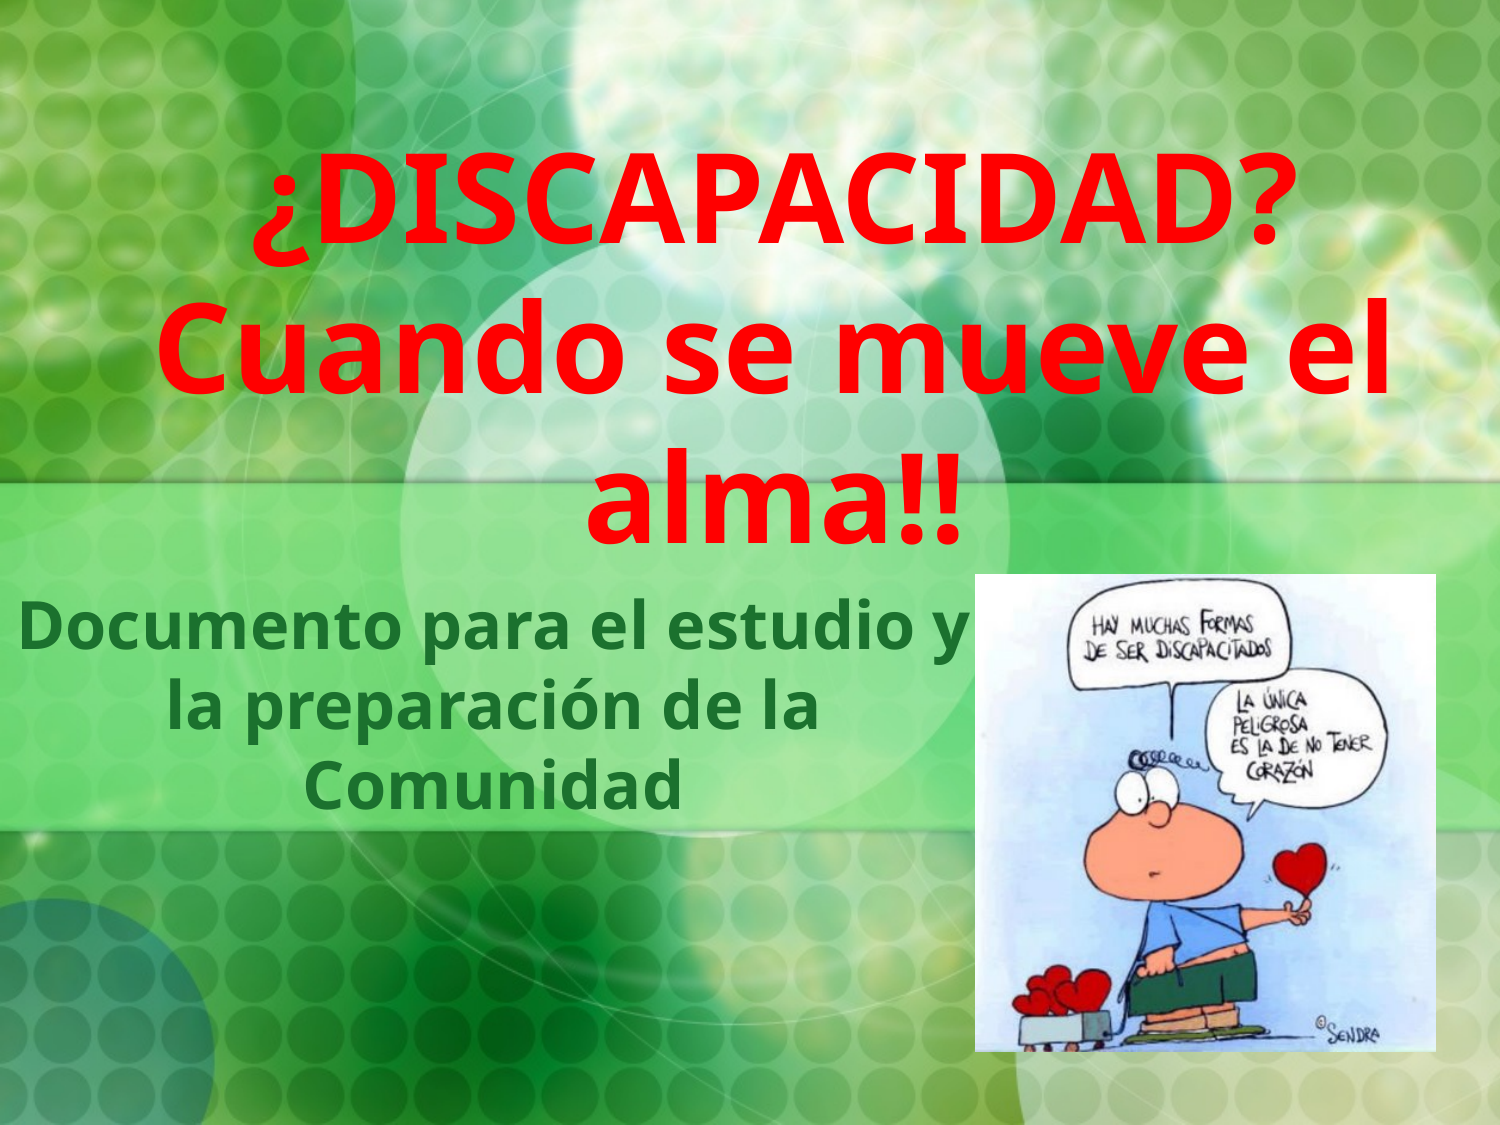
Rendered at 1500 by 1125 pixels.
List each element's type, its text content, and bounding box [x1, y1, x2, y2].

title ¿DISCAPACIDAD? Cuando se mueve el alma!! [49, 124, 1500, 563]
picture [0, 0, 1500, 1125]
subtitle Documento para el estudio y la preparación de la Comunidad [0, 574, 973, 726]
